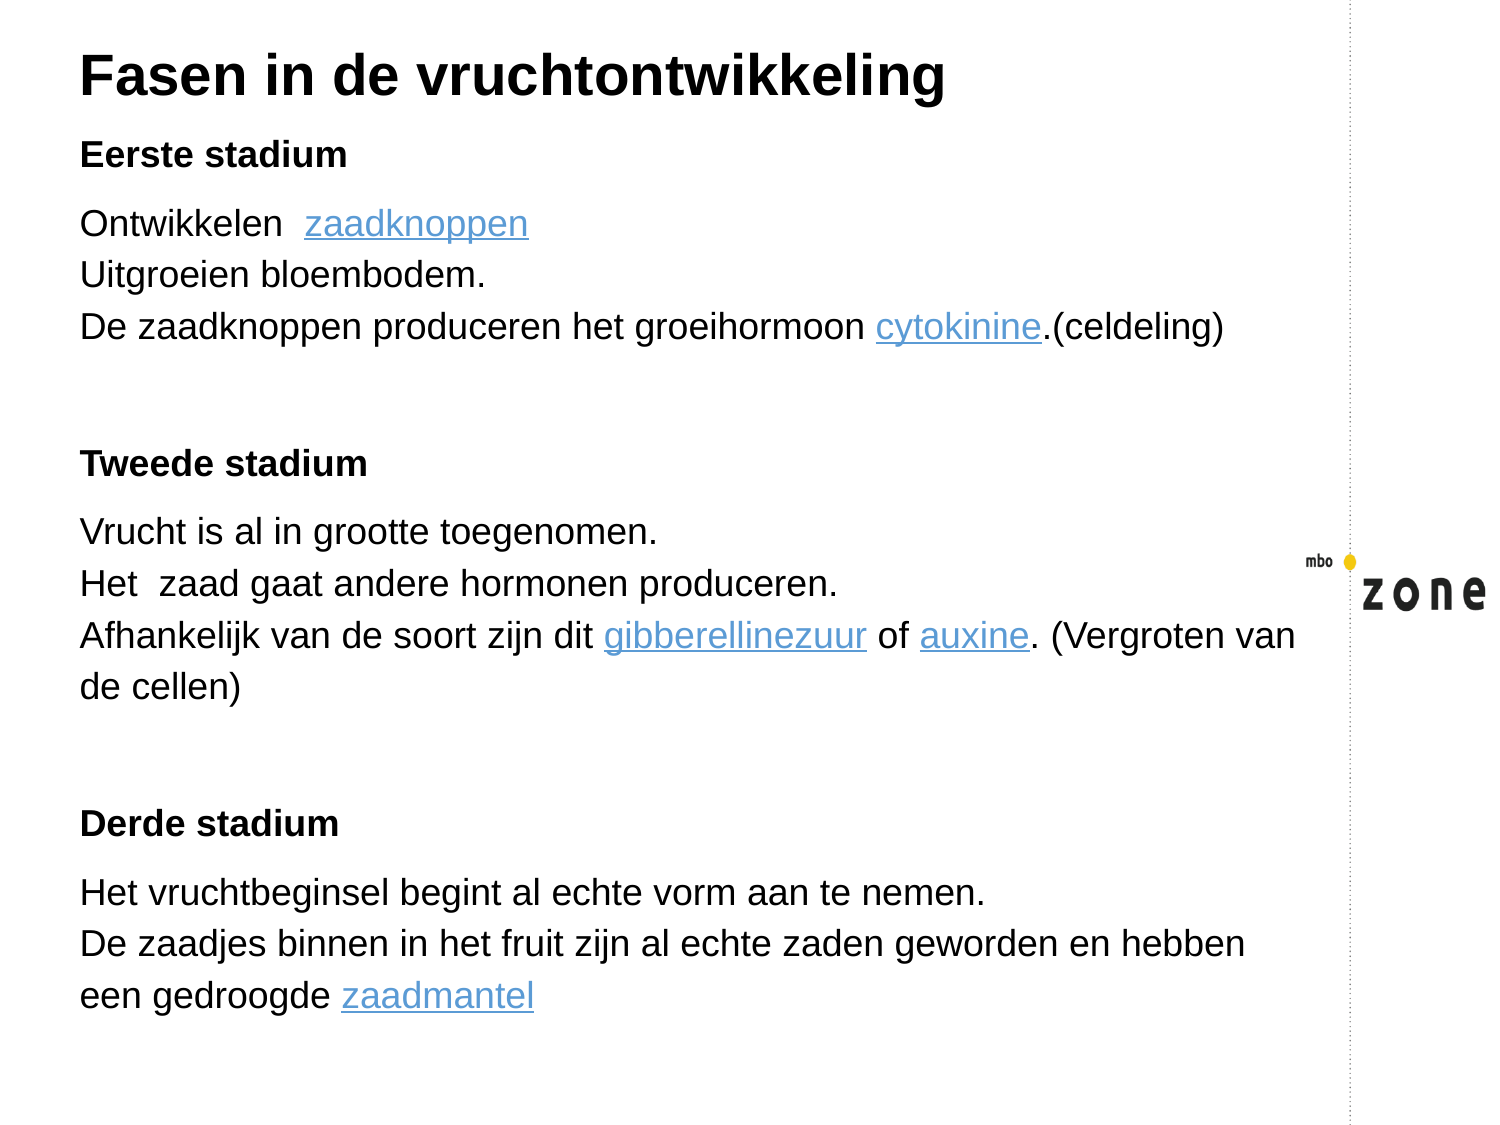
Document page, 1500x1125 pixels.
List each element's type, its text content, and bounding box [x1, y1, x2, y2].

text_box Fasen in de vruchtontwikkeling Eerste stadium Ontwikkelen zaadknoppen Uitgroeien bloembodem. De zaadknoppen produceren het groeihormoon cytokinine.(celdeling) Tweede stadium Vrucht is al in grootte toegenomen. Het zaad gaat andere hormonen produceren. Afhankelijk van de soort zijn dit gibberellinezuur of auxine. (Vergroten van de cellen) Derde stadium Het vruchtbeginsel begint al echte vorm aan te nemen. De zaadjes binnen in het fruit zijn al echte zaden geworden en hebben een gedroogde zaadmantel [64, 19, 1317, 1125]
picture [1197, 0, 1500, 1125]
